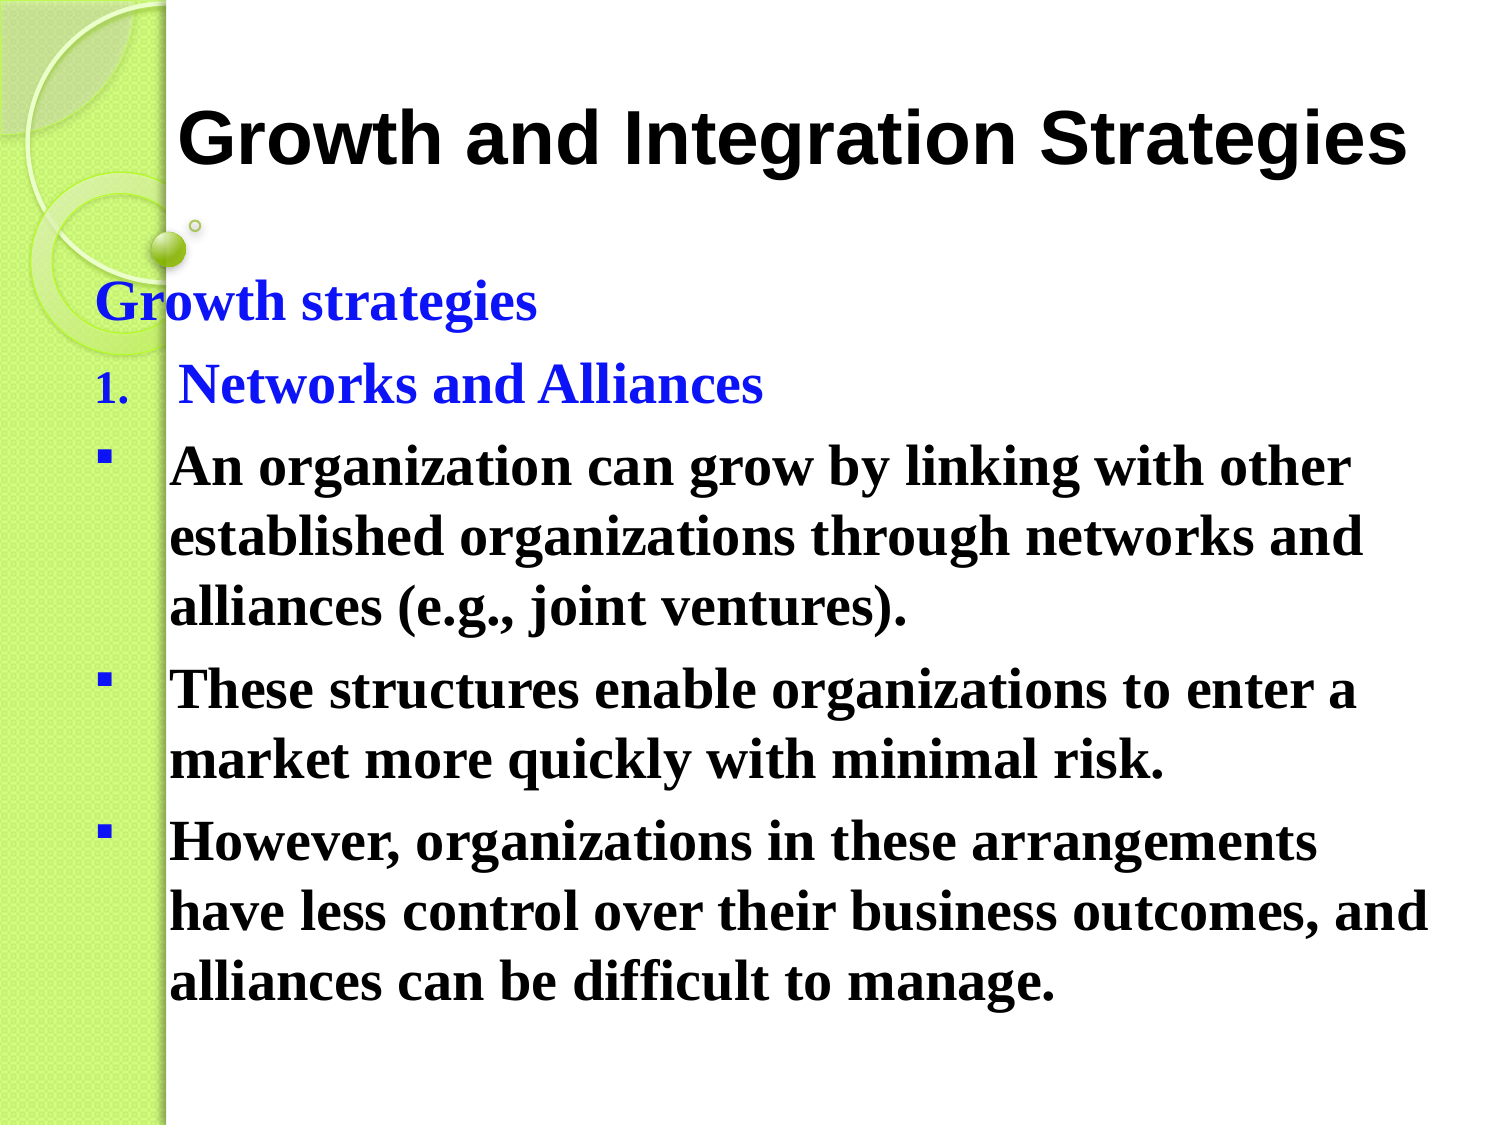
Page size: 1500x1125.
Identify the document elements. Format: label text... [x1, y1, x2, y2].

subtitle Growth strategies Networks and Alliances An organization can grow by linking with other established organizations through networks and alliances (e.g., joint ventures). These structures enable organizations to enter a market more quickly with minimal risk. However, organizations in these arrangements have less control over their business outcomes, and alliances can be difficult to manage. [75, 262, 1463, 1075]
title Growth and Integration Strategies [162, 59, 1450, 188]
